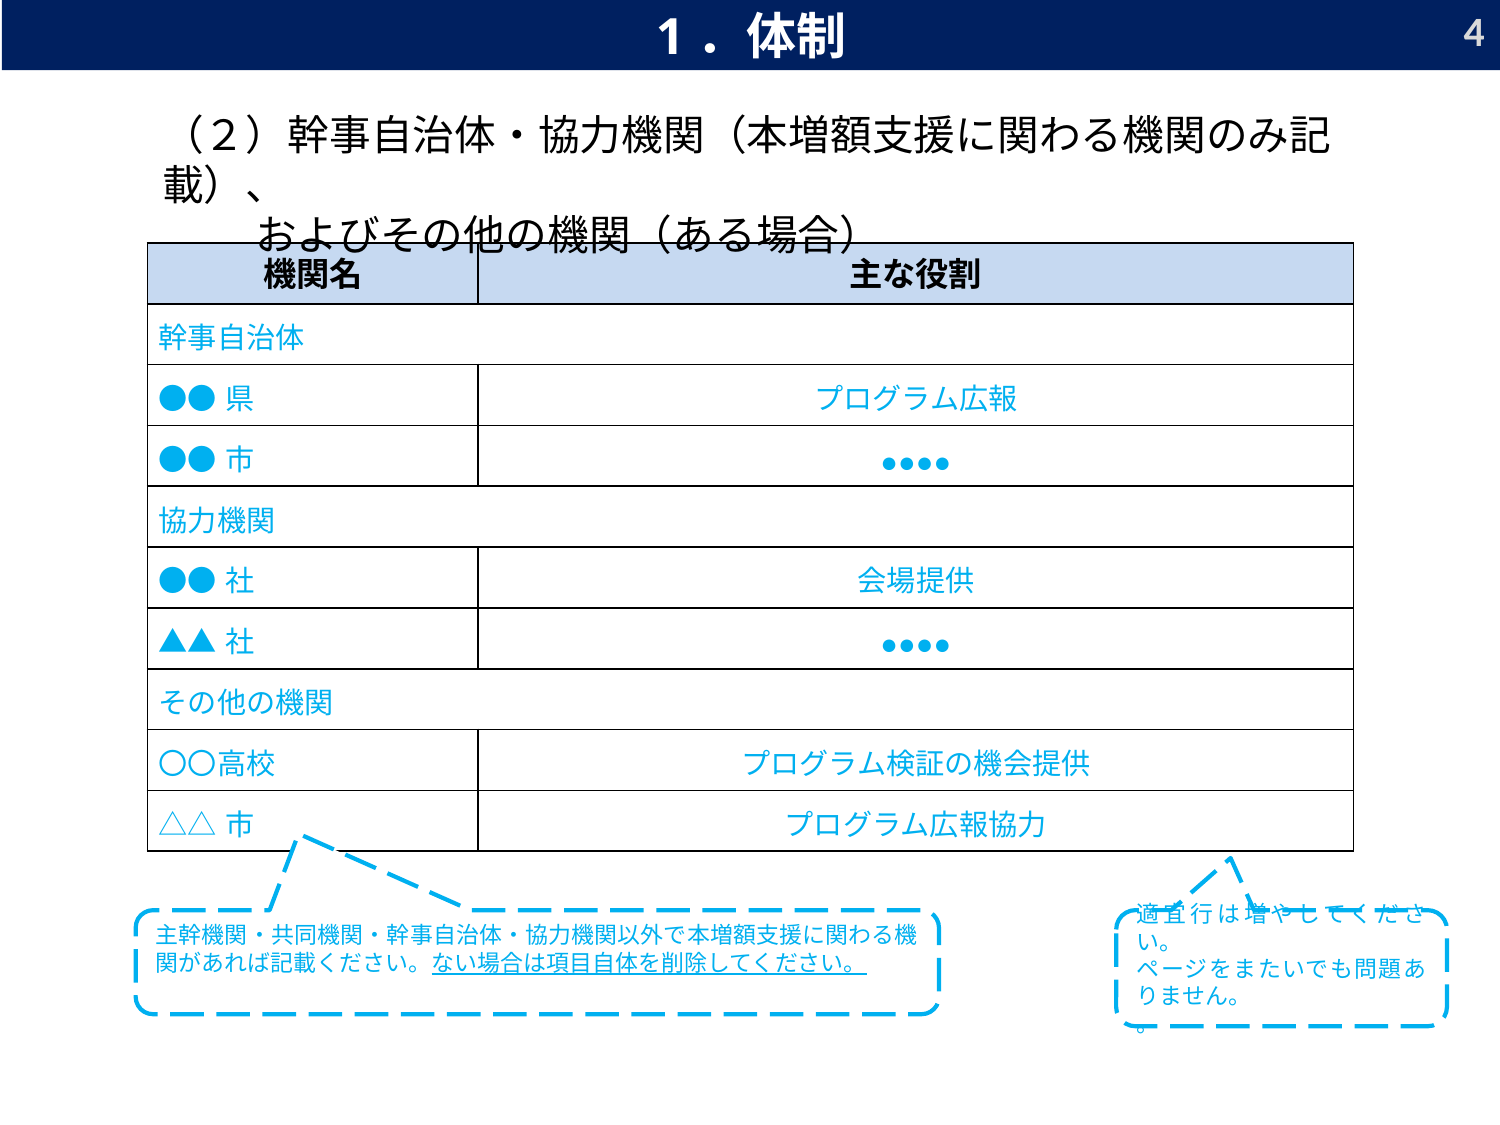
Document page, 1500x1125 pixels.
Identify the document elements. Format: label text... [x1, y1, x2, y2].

table_cell プログラム広報協力 [479, 791, 1353, 850]
table_header 機関名 [148, 267, 477, 303]
text_box 適宜行は増やしてください。 ページをまたいでも問題ありません。 。 [1114, 855, 1450, 1029]
table_cell プログラム広報 [479, 365, 1353, 425]
table_cell 協力機関 [148, 487, 1353, 546]
table_cell ●●●● [479, 426, 1353, 485]
table_cell 〇〇高校 [148, 730, 477, 790]
table_cell ●●市 [148, 426, 477, 485]
table_cell その他の機関 [148, 670, 1353, 729]
table_cell 幹事自治体 [148, 305, 1353, 364]
slide_number 4 [1149, 0, 1500, 60]
text_box 1．体制 [1, 0, 1500, 71]
text_box （２）幹事自治体・協力機関（本増額支援に関わる機関のみ記載）、 およびその他の機関（ある場合） [147, 101, 1400, 267]
table_cell ●●社 [148, 548, 477, 607]
table_cell ●●県 [148, 365, 477, 425]
table_cell △△市 [148, 791, 477, 850]
table_cell ●●●● [479, 609, 1353, 668]
table_cell ▲▲社 [148, 609, 477, 668]
table_cell 会場提供 [479, 548, 1353, 607]
table_cell プログラム検証の機会提供 [479, 730, 1353, 790]
text_box 主幹機関・共同機関・幹事自治体・協力機関以外で本増額支援に関わる機関があれば記載ください。ない場合は項目自体を削除してください。 [133, 833, 942, 1017]
table_header 主な役割 [479, 267, 1353, 303]
